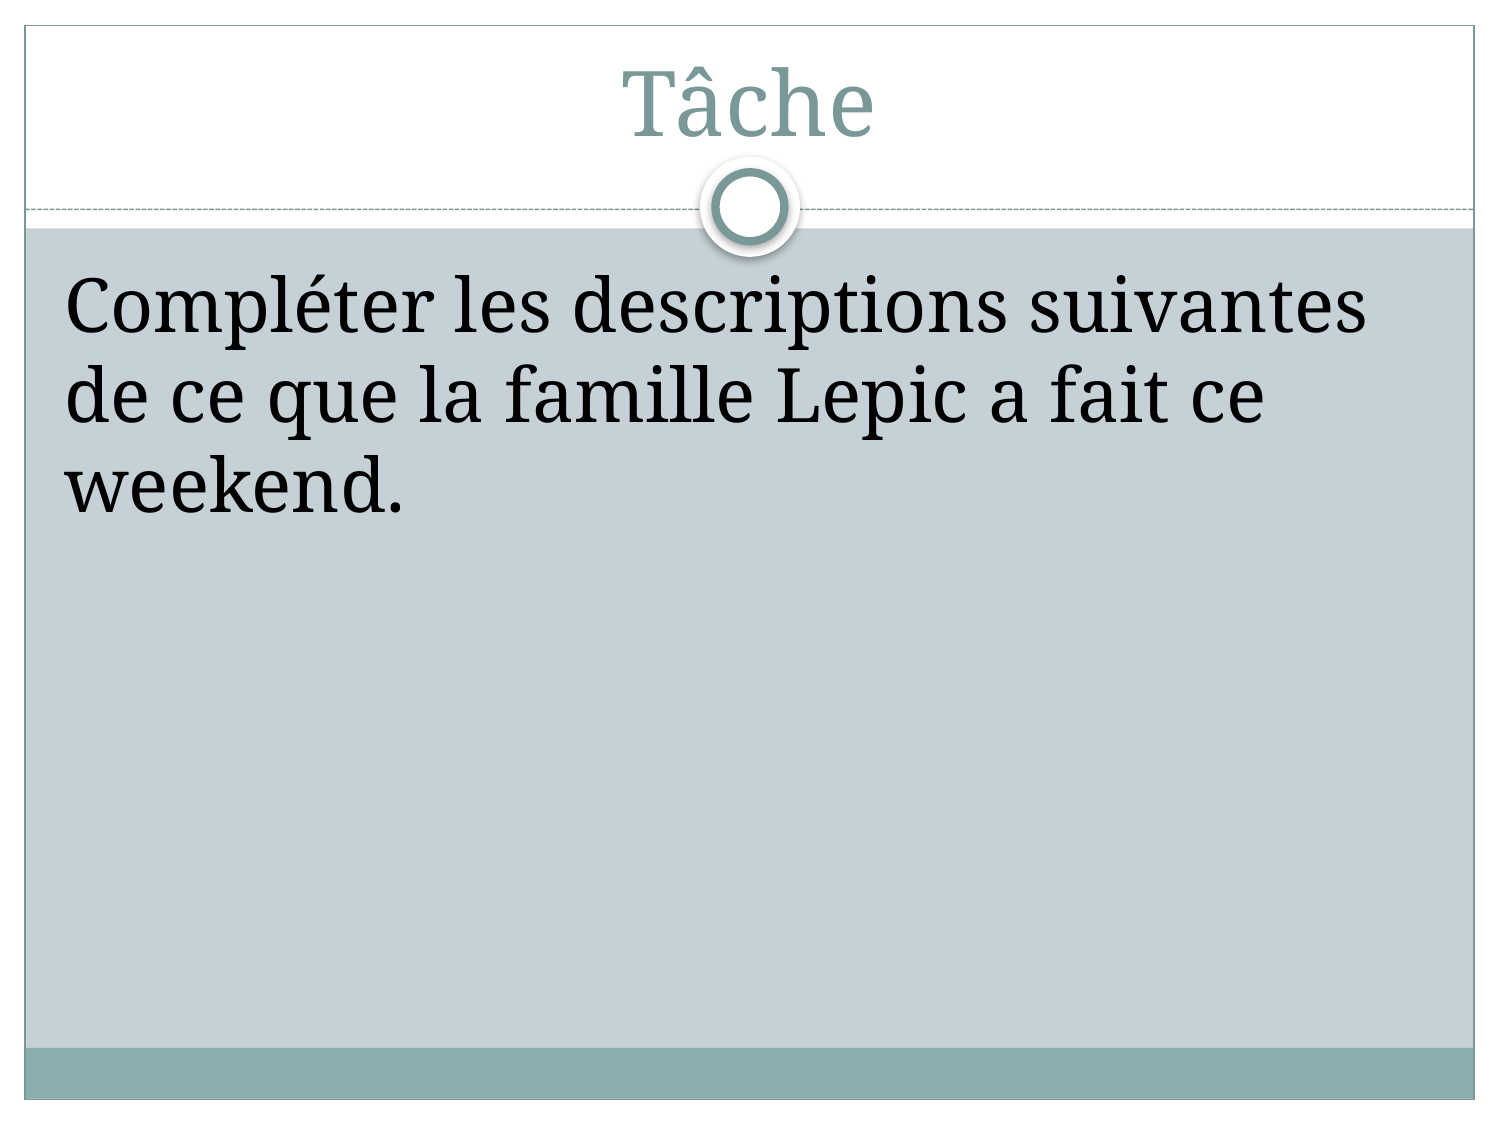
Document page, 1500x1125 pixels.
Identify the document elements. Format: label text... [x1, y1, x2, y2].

list Compléter les descriptions suivantes de ce que la famille Lepic a fait ce weekend. [49, 250, 1473, 1001]
title Tâche [49, 37, 1450, 162]
